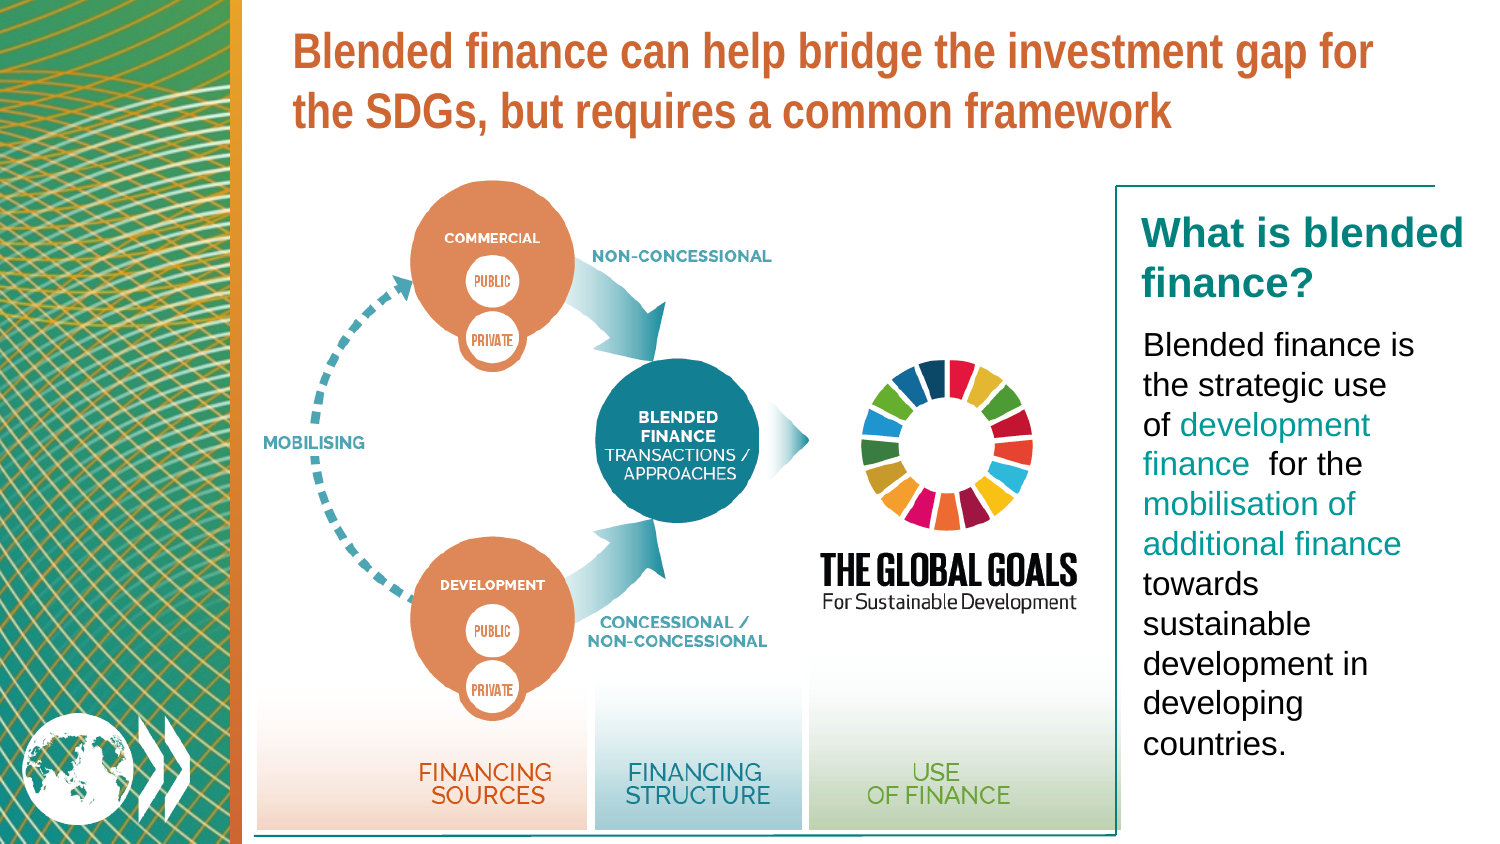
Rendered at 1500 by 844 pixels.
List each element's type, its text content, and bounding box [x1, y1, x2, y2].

picture [0, 0, 230, 844]
picture [1117, 186, 1126, 837]
text_box Blended finance is the strategic use of development finance for the mobilisation of additional finance towards sustainable development in developing countries. [1128, 315, 1436, 844]
title Blended finance can help bridge the investment gap for the SDGs, but requires a common framework [277, 43, 1459, 113]
list What is blended finance? [1131, 197, 1483, 328]
picture [248, 151, 1126, 837]
